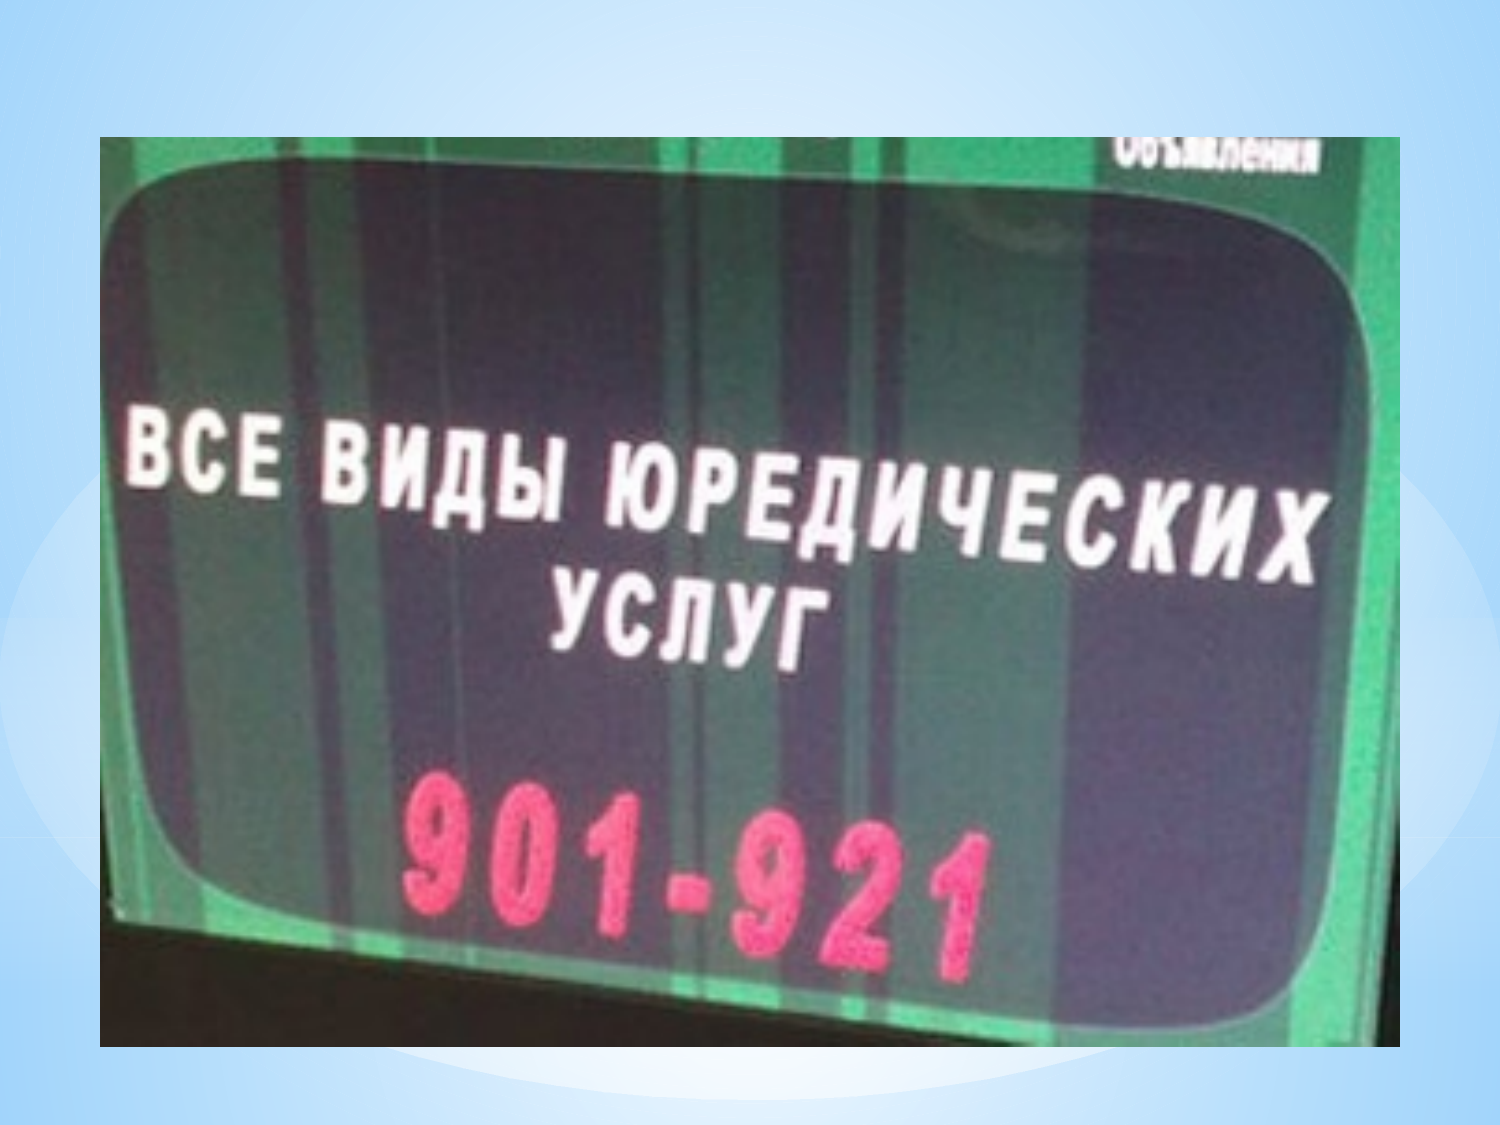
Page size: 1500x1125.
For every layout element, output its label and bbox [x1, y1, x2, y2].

list [100, 136, 1400, 1047]
